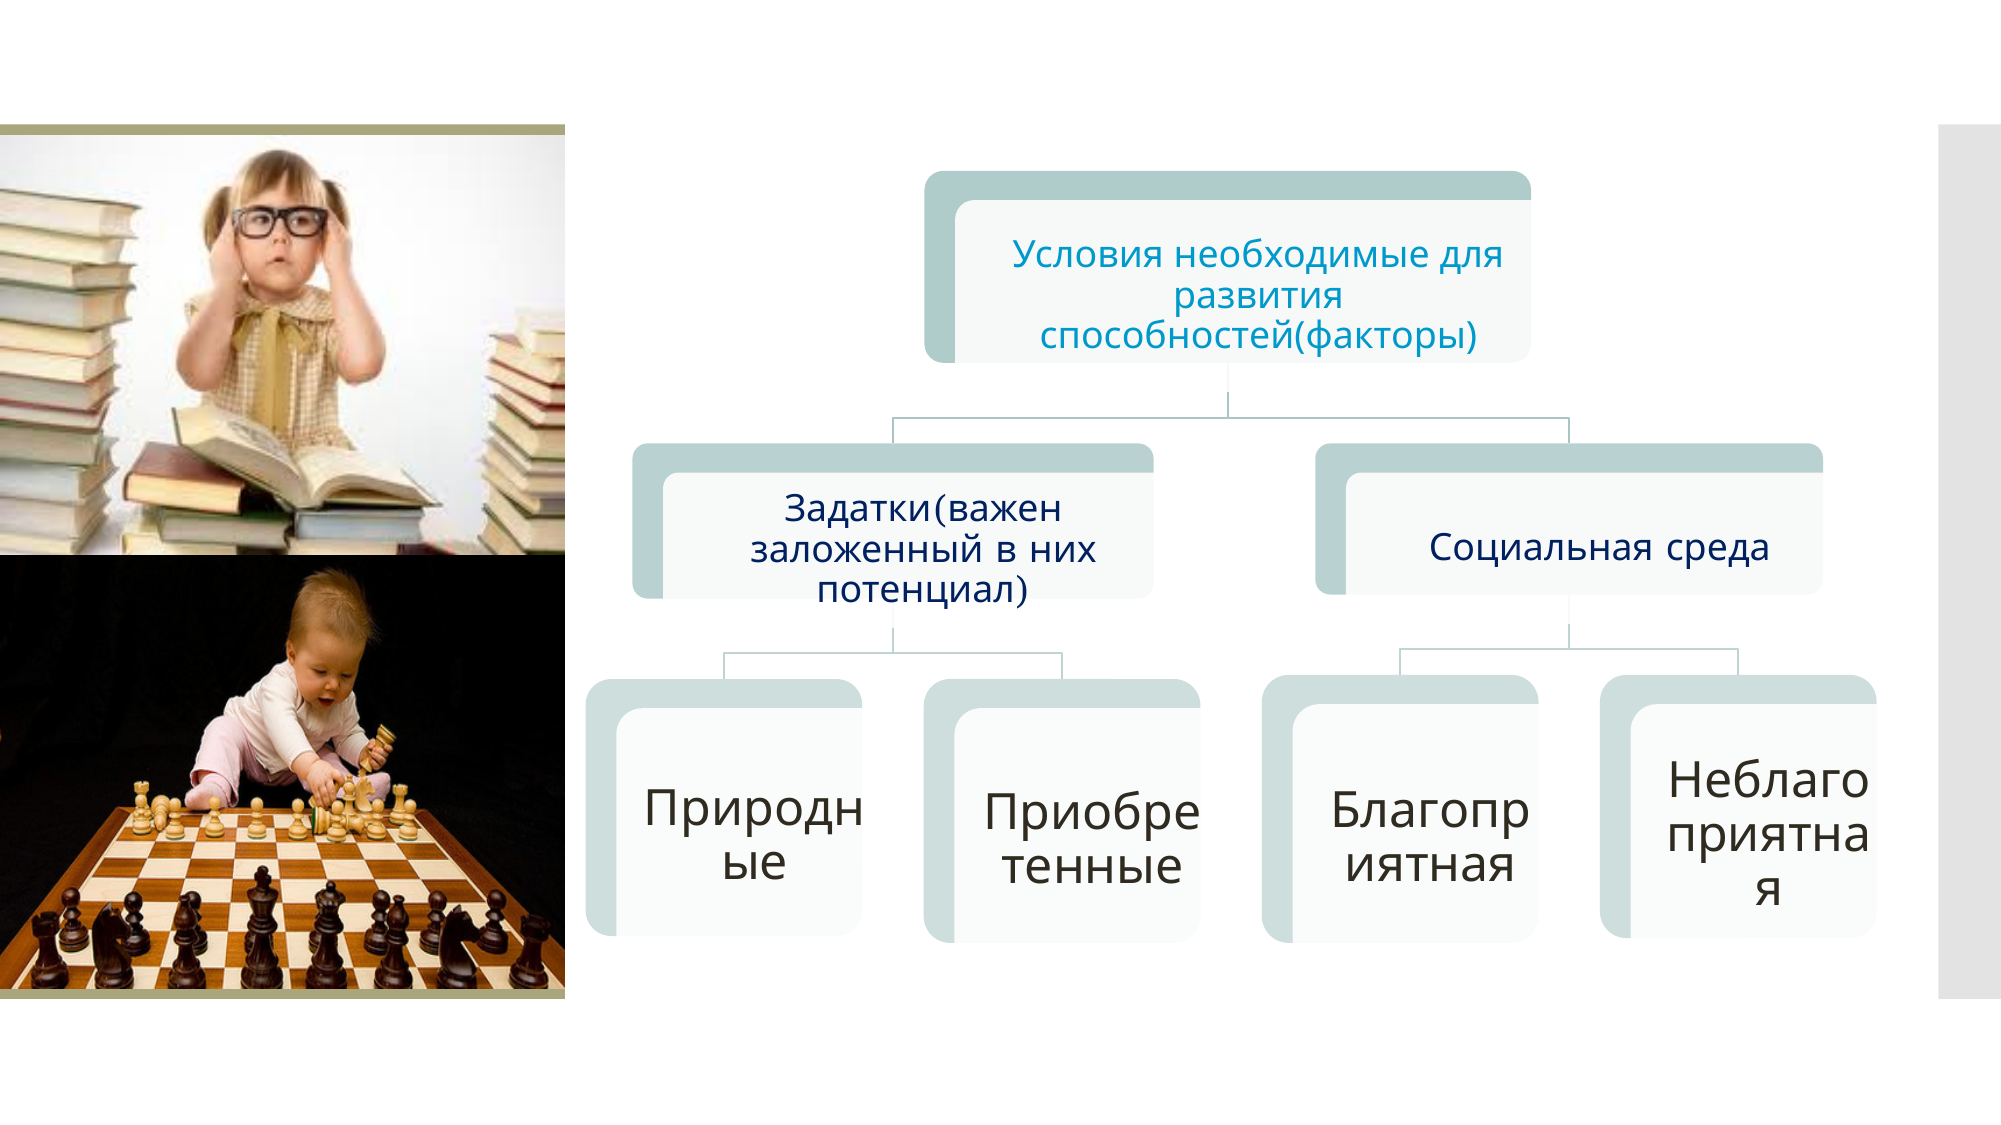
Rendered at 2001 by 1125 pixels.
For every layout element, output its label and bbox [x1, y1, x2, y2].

picture [0, 134, 565, 989]
list [584, 149, 1908, 994]
